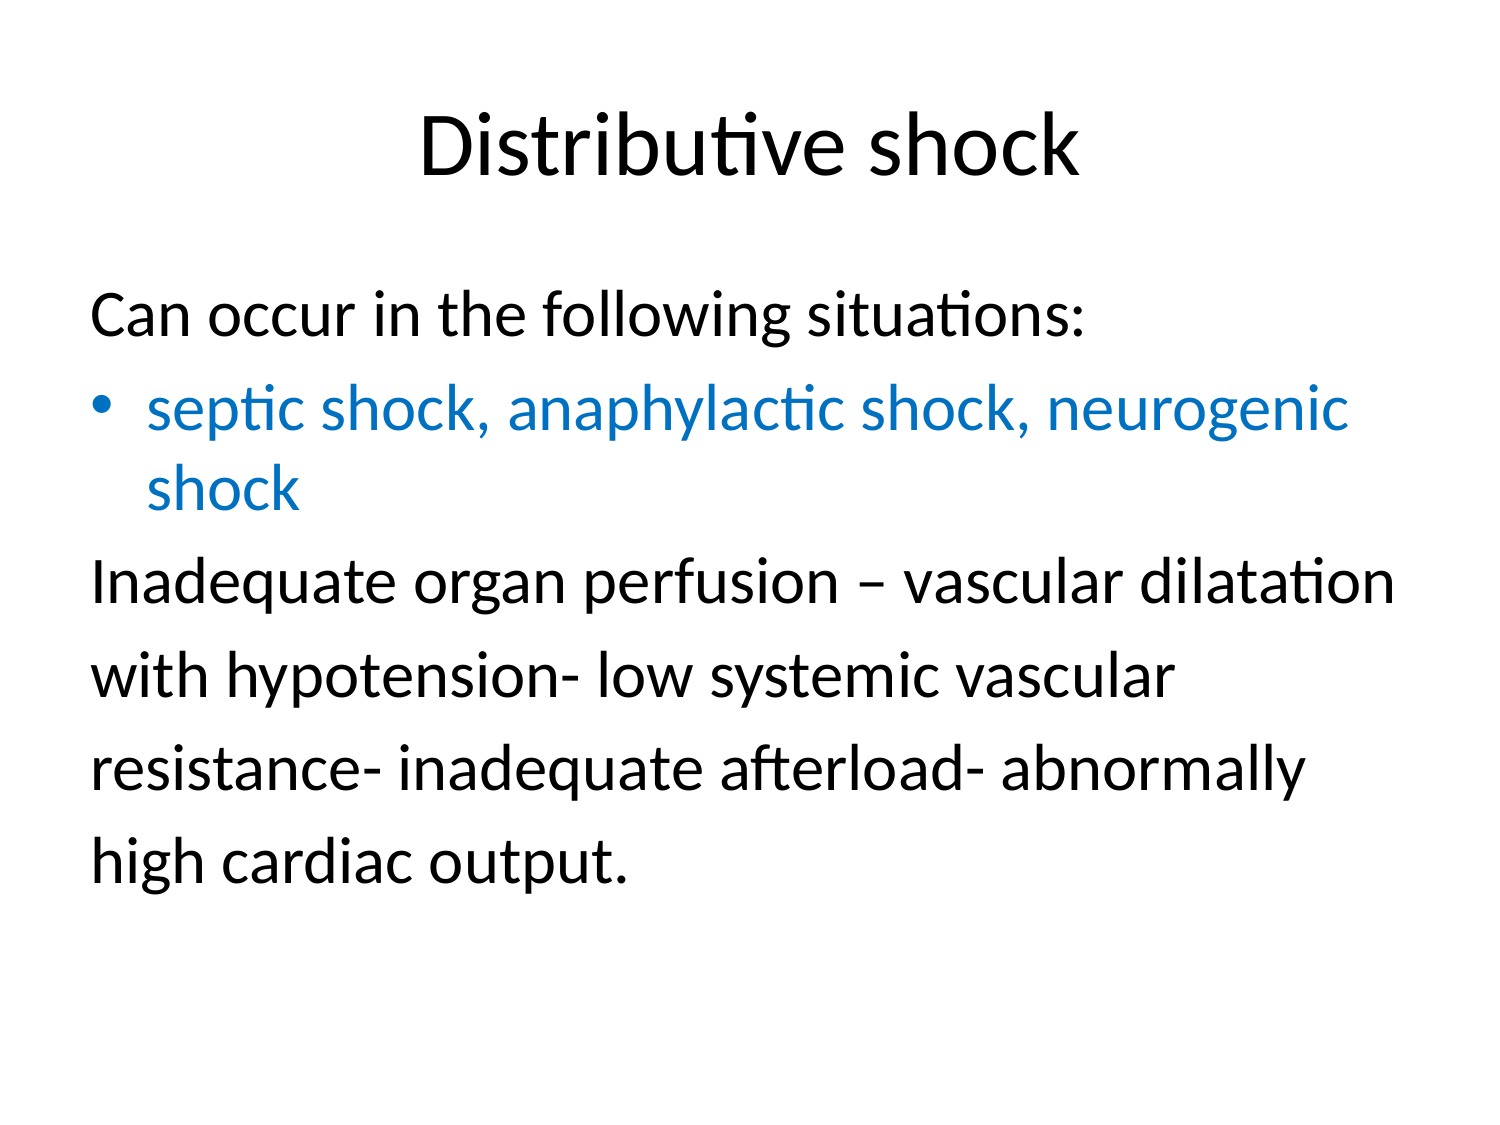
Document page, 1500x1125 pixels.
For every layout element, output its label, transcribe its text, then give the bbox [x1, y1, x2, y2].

list Can occur in the following situations: septic shock, anaphylactic shock, neurogenic shock Inadequate organ perfusion – vascular dilatation with hypotension- low systemic vascular resistance- inadequate afterload- abnormally high cardiac output. [75, 262, 1425, 1005]
title Distributive shock [75, 45, 1425, 233]
